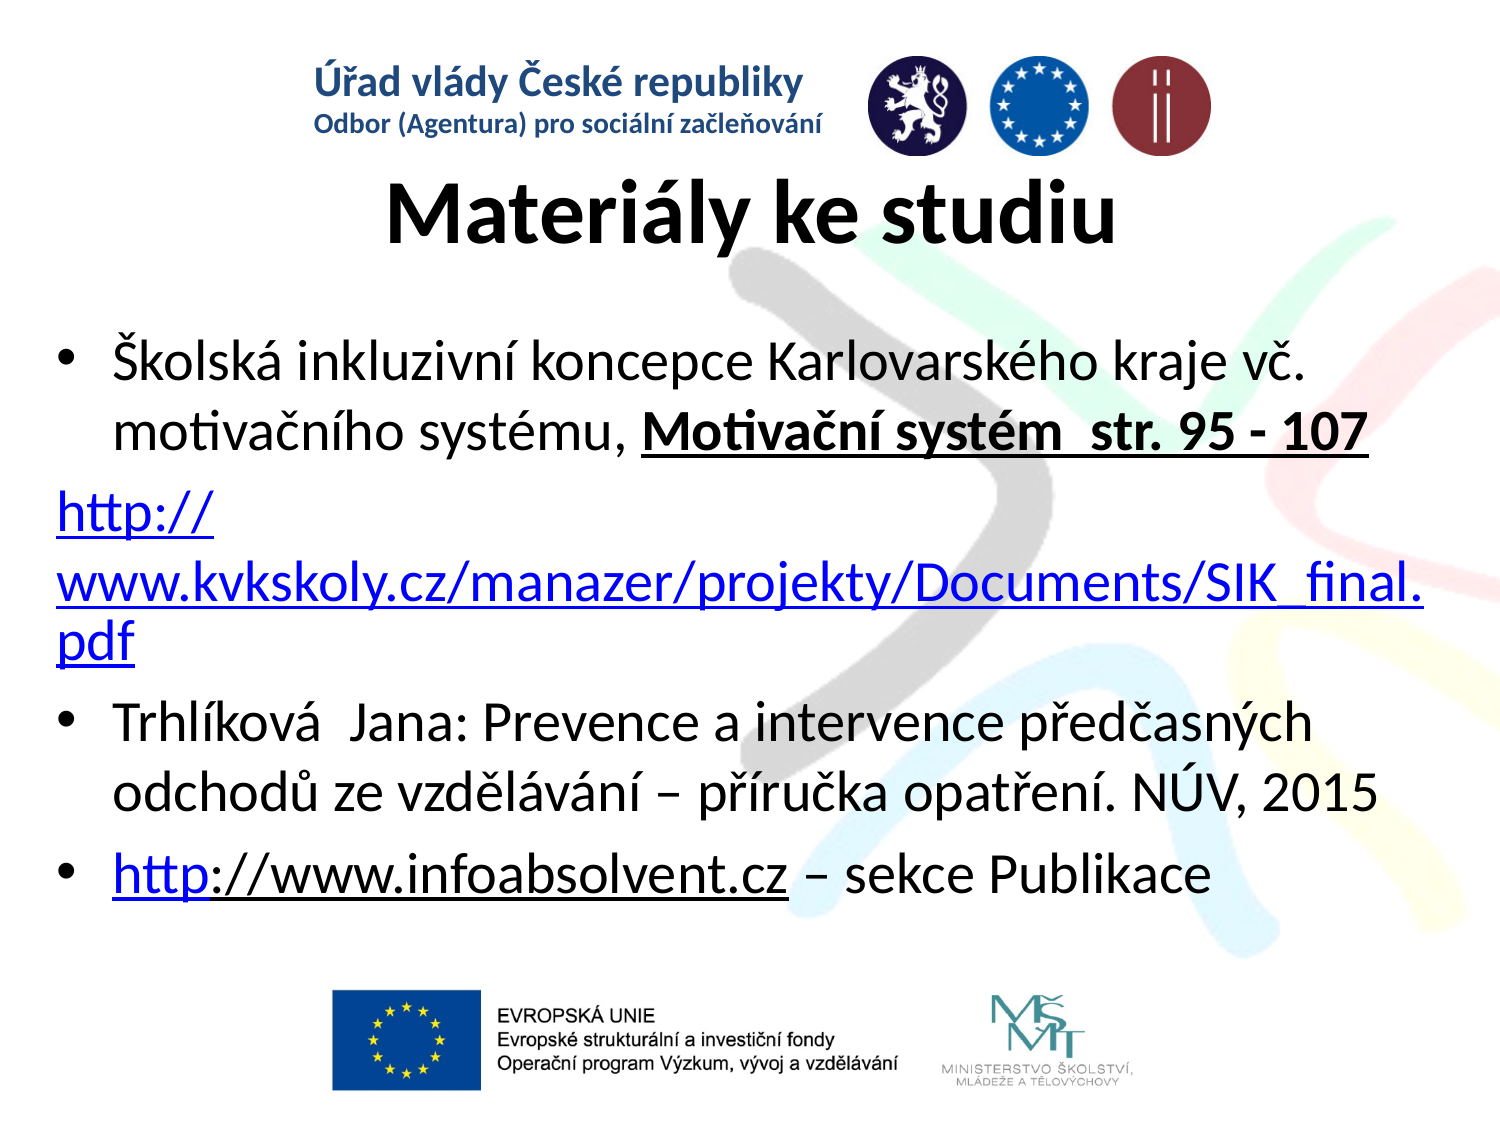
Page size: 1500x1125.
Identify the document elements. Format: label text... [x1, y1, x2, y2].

picture [868, 56, 1211, 113]
title Materiály ke studiu [76, 113, 1427, 302]
list Školská inkluzivní koncepce Karlovarského kraje vč. motivačního systému, Motivační systém str. 95 - 107 http://www.kvkskoly.cz/manazer/projekty/Documents/SIK_final.pdf Trhlíková Jana: Prevence a intervence předčasných odchodů ze vzdělávání – příručka opatření. NÚV, 2015 http://www.infoabsolvent.cz – sekce Publikace [41, 314, 1459, 1005]
picture [301, 1005, 1153, 1109]
